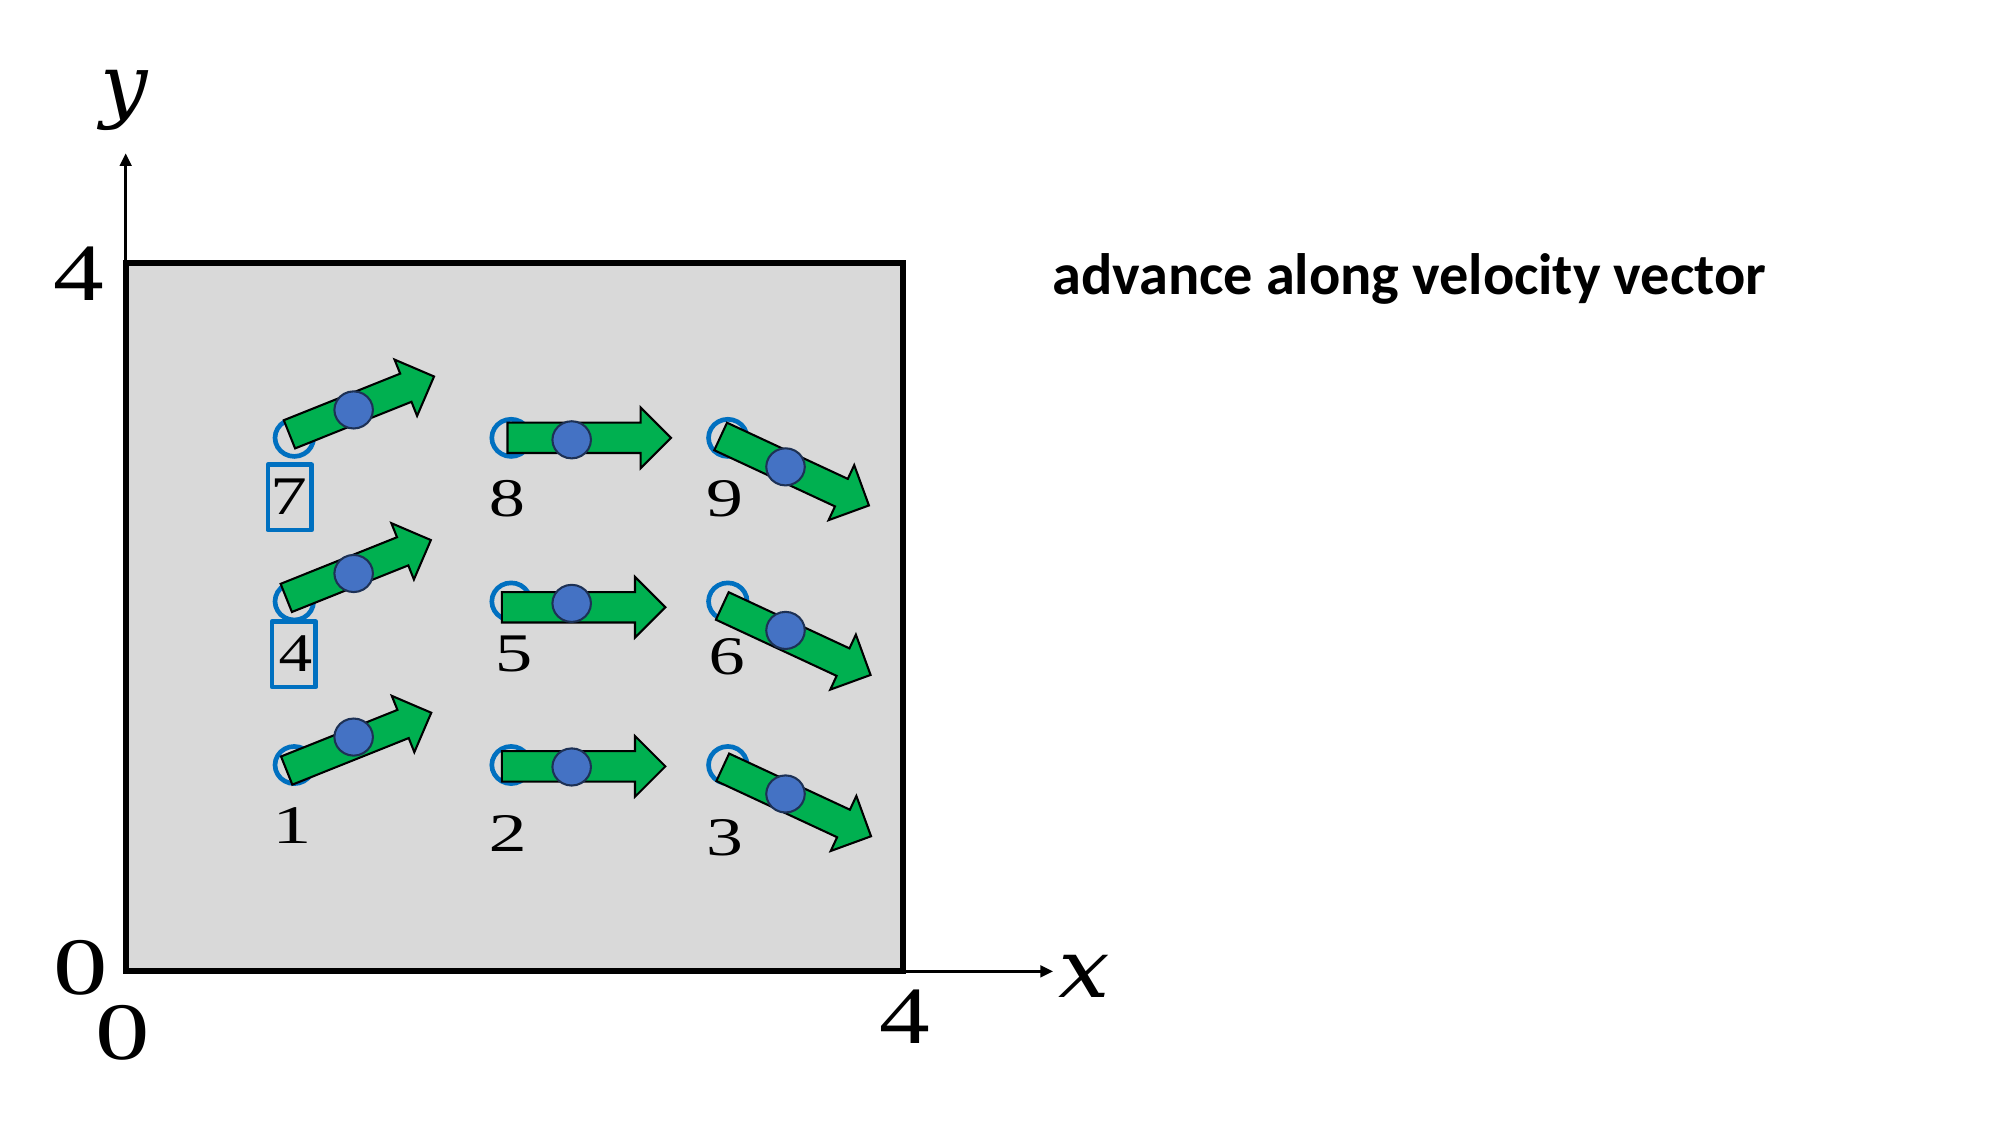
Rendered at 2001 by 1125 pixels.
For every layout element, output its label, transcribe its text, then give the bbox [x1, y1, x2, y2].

text_box [748, 600, 766, 645]
text_box [127, 262, 904, 970]
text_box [334, 391, 373, 756]
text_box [708, 419, 748, 784]
text_box [531, 421, 552, 455]
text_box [552, 421, 591, 786]
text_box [766, 448, 805, 813]
text_box [284, 399, 334, 442]
text_box [373, 693, 433, 755]
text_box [274, 419, 314, 784]
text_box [491, 419, 531, 784]
text_box [531, 591, 552, 624]
text_box [805, 627, 872, 692]
text_box [748, 431, 782, 476]
text_box [784, 787, 873, 853]
text_box [591, 574, 667, 641]
text_box [373, 521, 433, 583]
text_box [531, 750, 552, 783]
text_box [314, 734, 367, 778]
text_box [591, 404, 673, 471]
text_box [356, 357, 436, 419]
text_box [591, 733, 667, 800]
text_box advance along velocity vector [1038, 228, 1844, 314]
text_box [314, 561, 334, 605]
text_box [720, 761, 766, 806]
text_box [805, 457, 871, 522]
